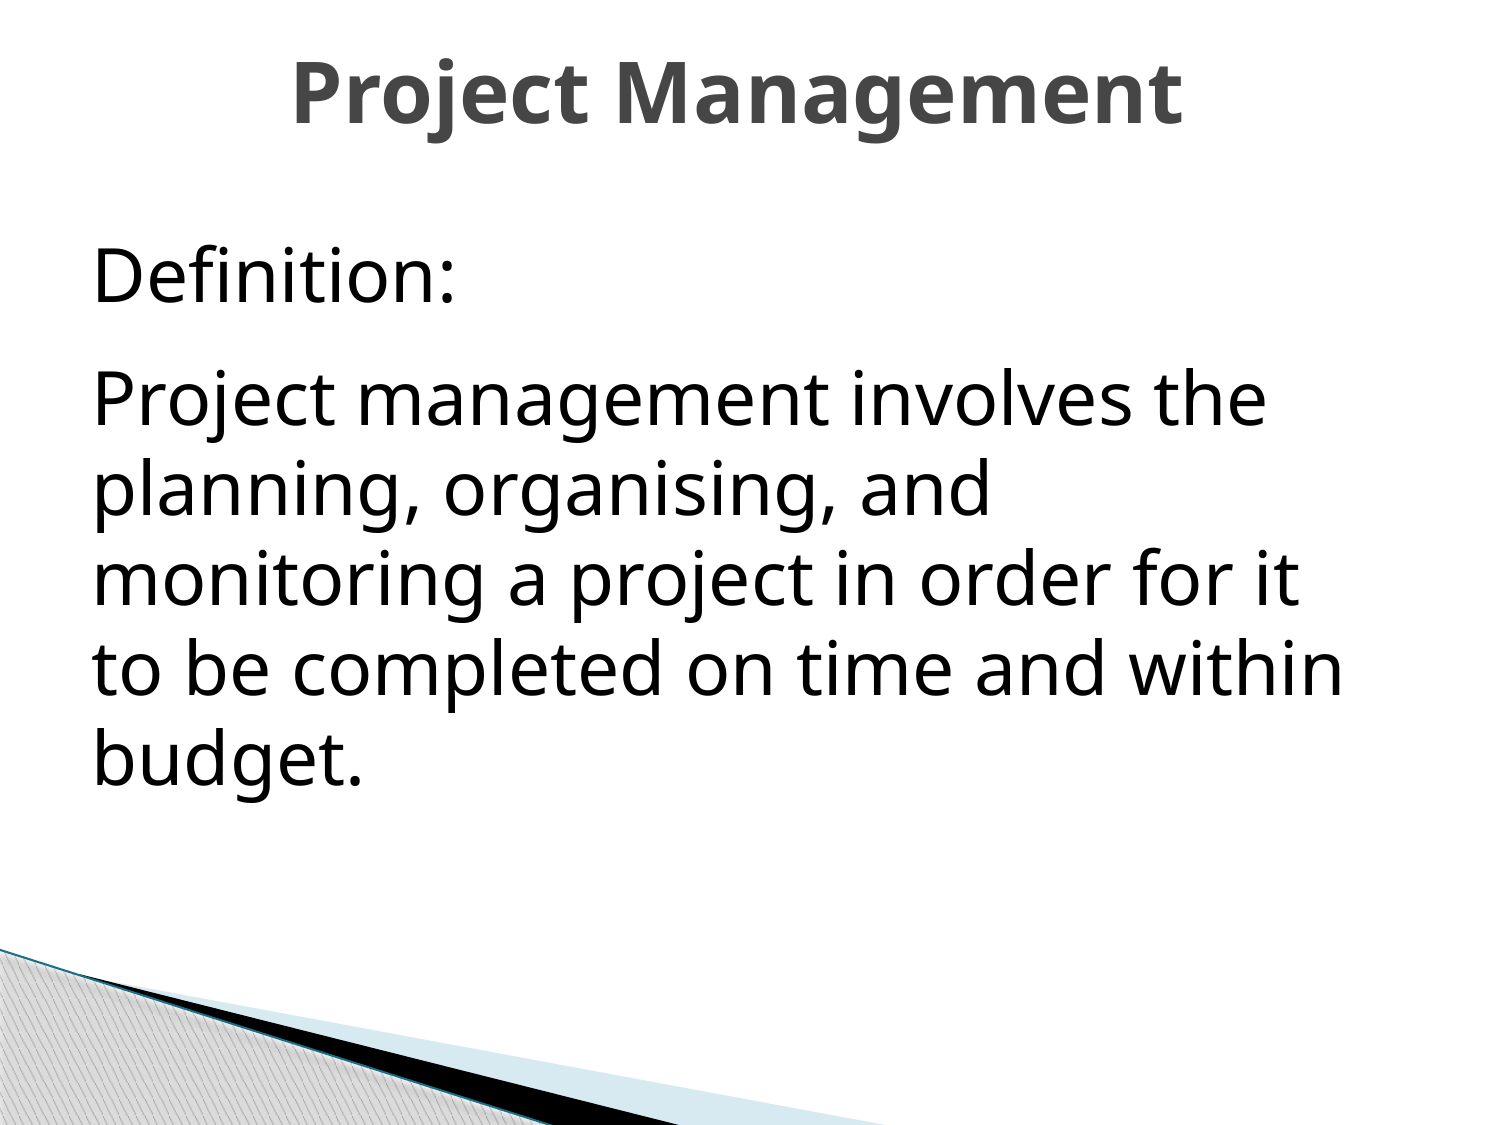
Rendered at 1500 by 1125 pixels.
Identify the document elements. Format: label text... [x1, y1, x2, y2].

title Project Management [100, 0, 1376, 183]
list Definition: Project management involves the planning, organising, and monitoring a project in order for it to be completed on time and within budget. [76, 219, 1400, 1106]
